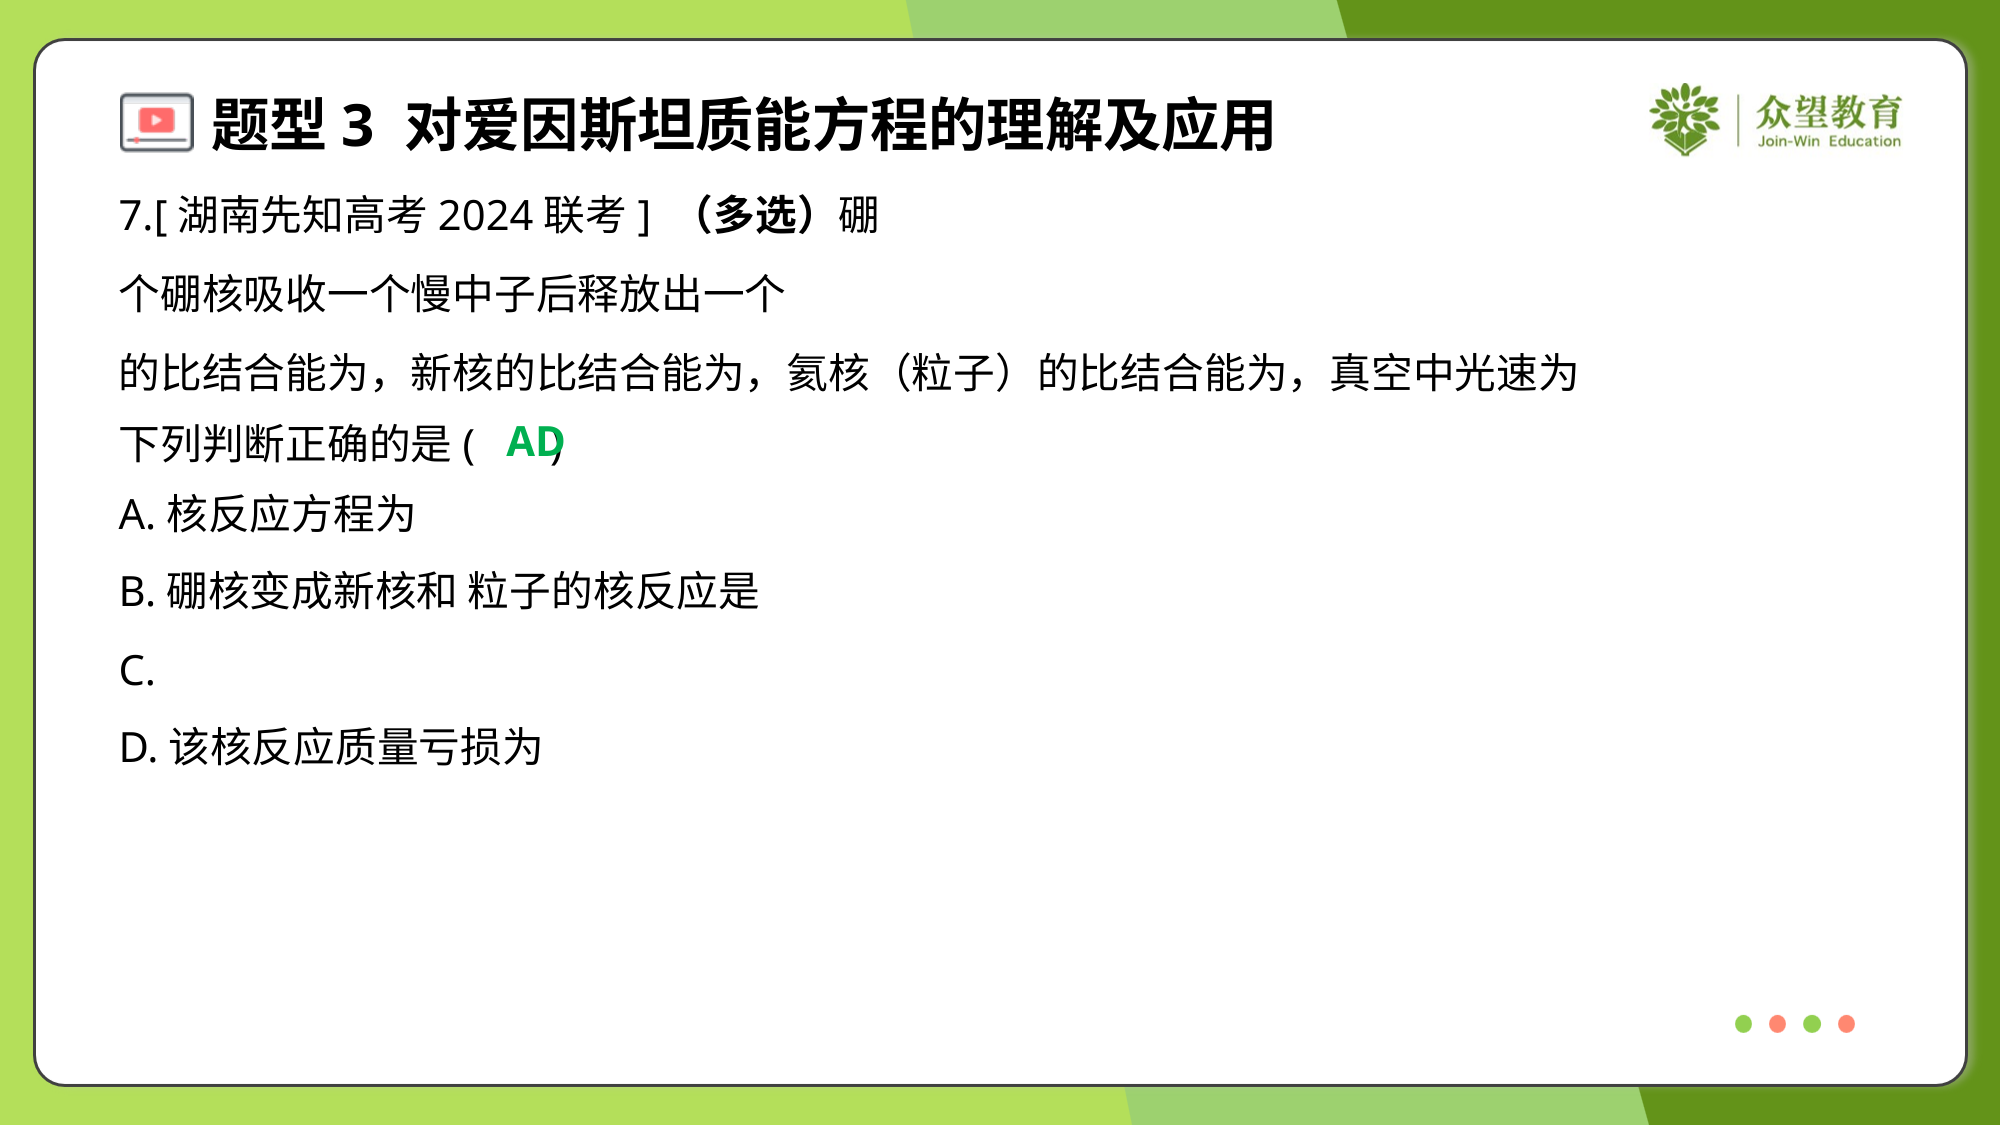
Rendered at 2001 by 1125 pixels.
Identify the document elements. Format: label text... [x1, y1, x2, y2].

picture [0, 0, 2000, 1125]
text_box AD [488, 393, 584, 458]
